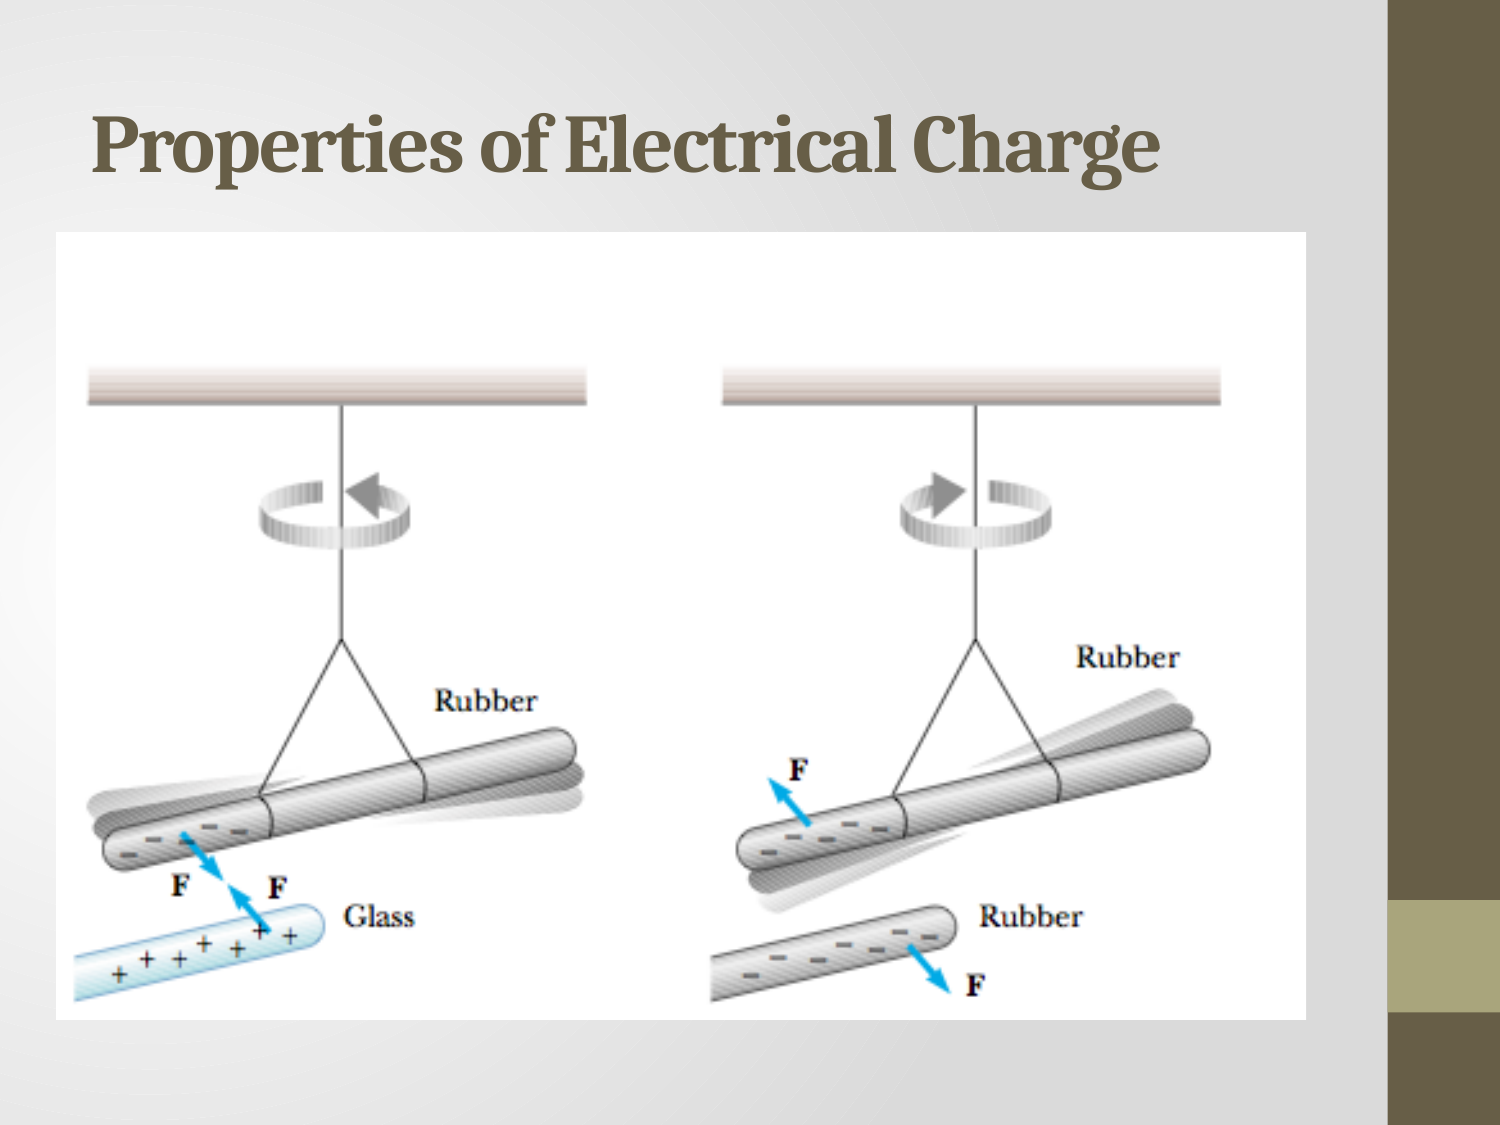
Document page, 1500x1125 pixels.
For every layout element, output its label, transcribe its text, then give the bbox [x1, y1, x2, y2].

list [55, 232, 1307, 1021]
title Properties of Electrical Charge [75, 45, 1325, 233]
